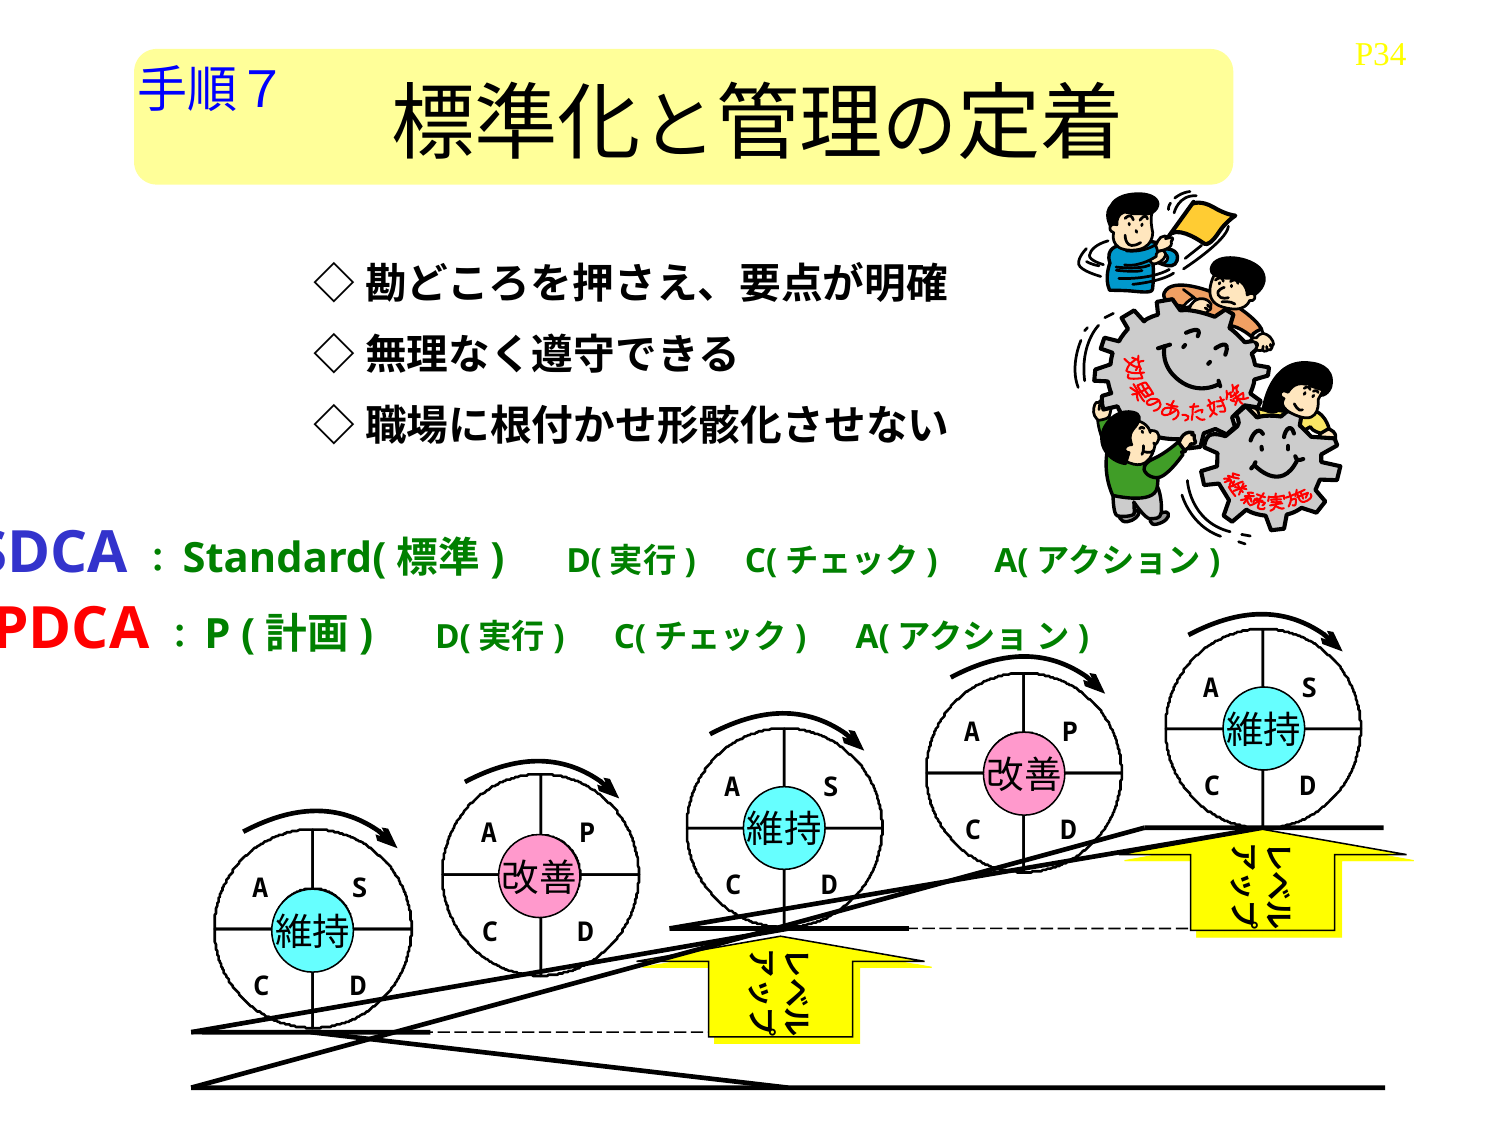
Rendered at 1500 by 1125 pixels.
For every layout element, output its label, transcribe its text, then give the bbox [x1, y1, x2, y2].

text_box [181, 595, 1407, 1091]
text_box [134, 125, 1216, 185]
text_box [155, 48, 1227, 55]
text_box P34 [1340, 24, 1500, 80]
text_box PDCA：P (計画) D(実行) C(チェック) A(アクショ ン) [0, 583, 1122, 668]
text_box 手順７ [122, 49, 378, 125]
text_box SDCA：Standard(標準) D(実行) C(チェック) A(アクション) [0, 507, 1253, 592]
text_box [298, 189, 1343, 546]
title 標準化と管理の定着 [267, 55, 1248, 184]
